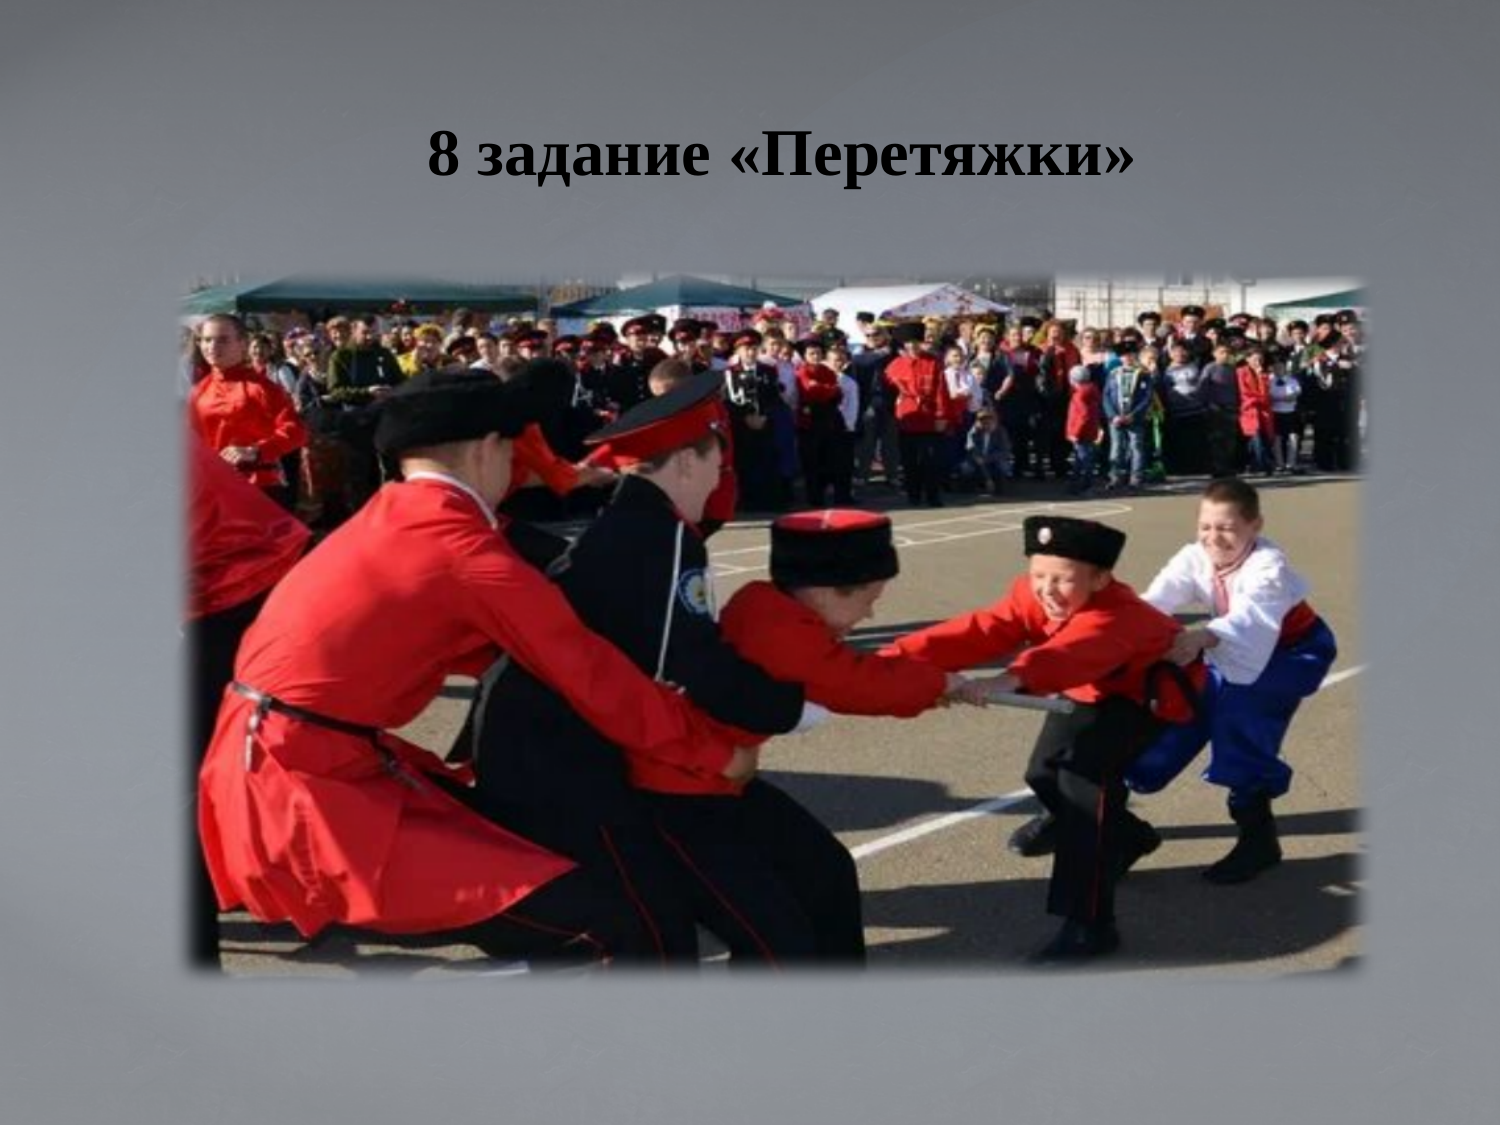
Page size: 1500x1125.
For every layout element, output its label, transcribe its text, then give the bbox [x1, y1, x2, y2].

title 8 задание «Перетяжки» [127, 66, 1365, 197]
picture [170, 266, 1377, 989]
